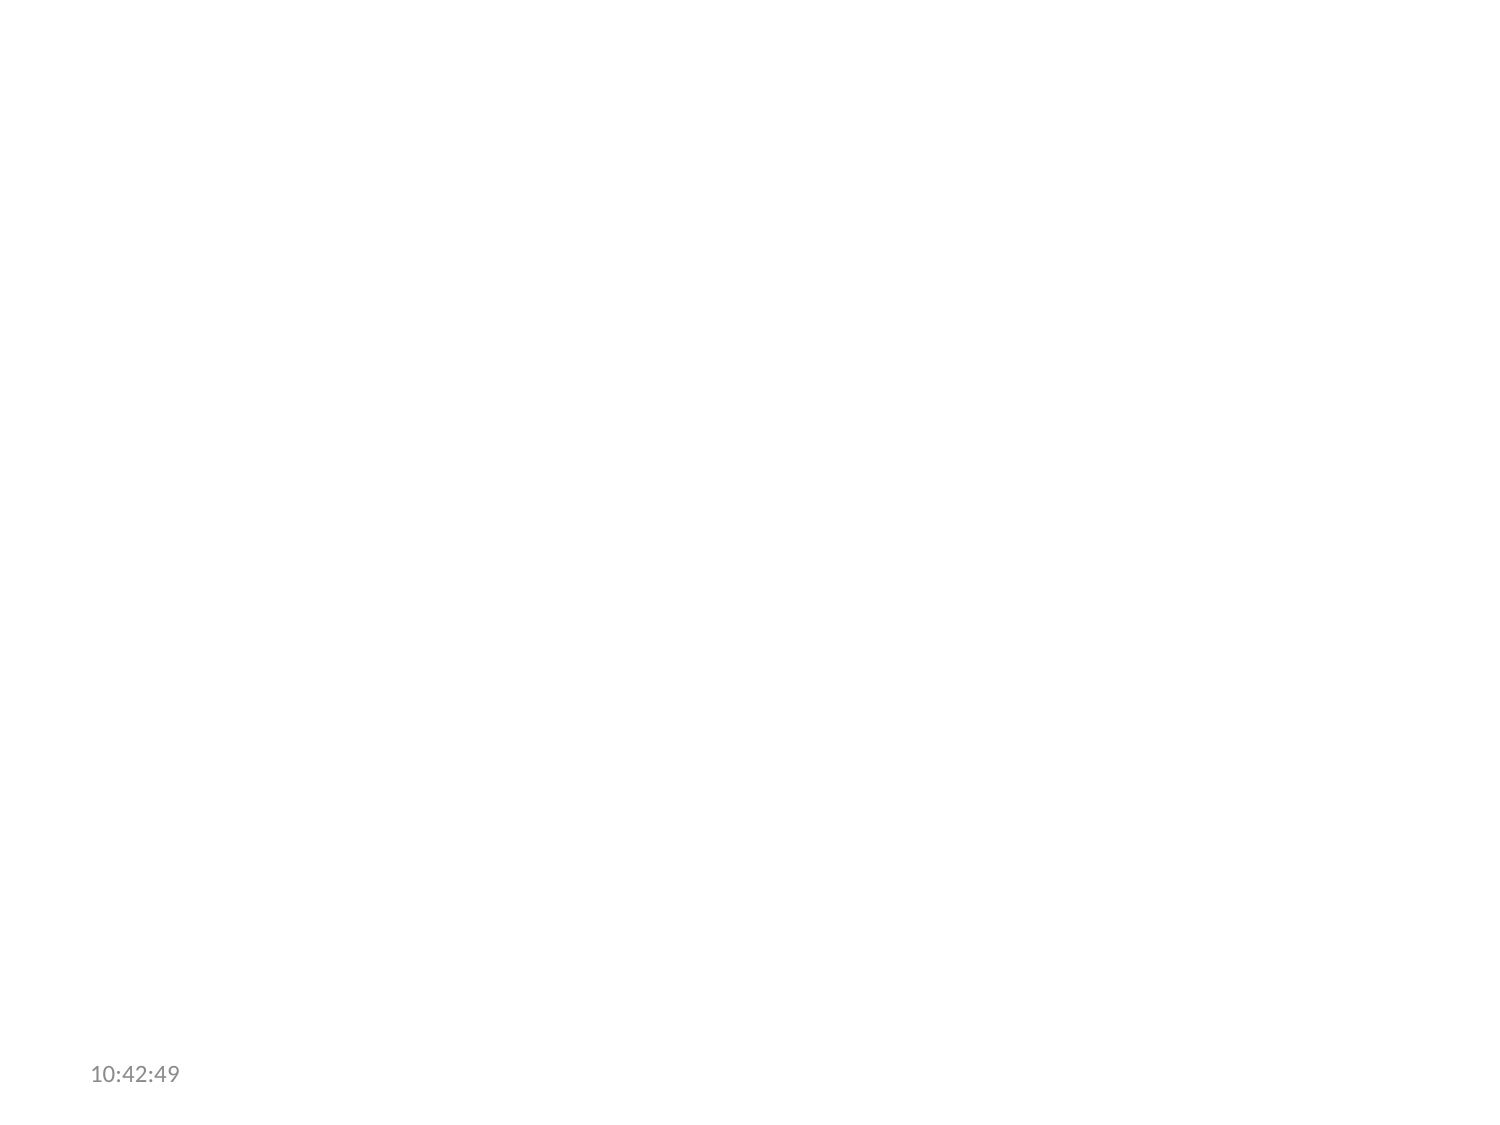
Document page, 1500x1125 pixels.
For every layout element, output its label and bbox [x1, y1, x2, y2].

slide_number [75, 1042, 425, 1103]
